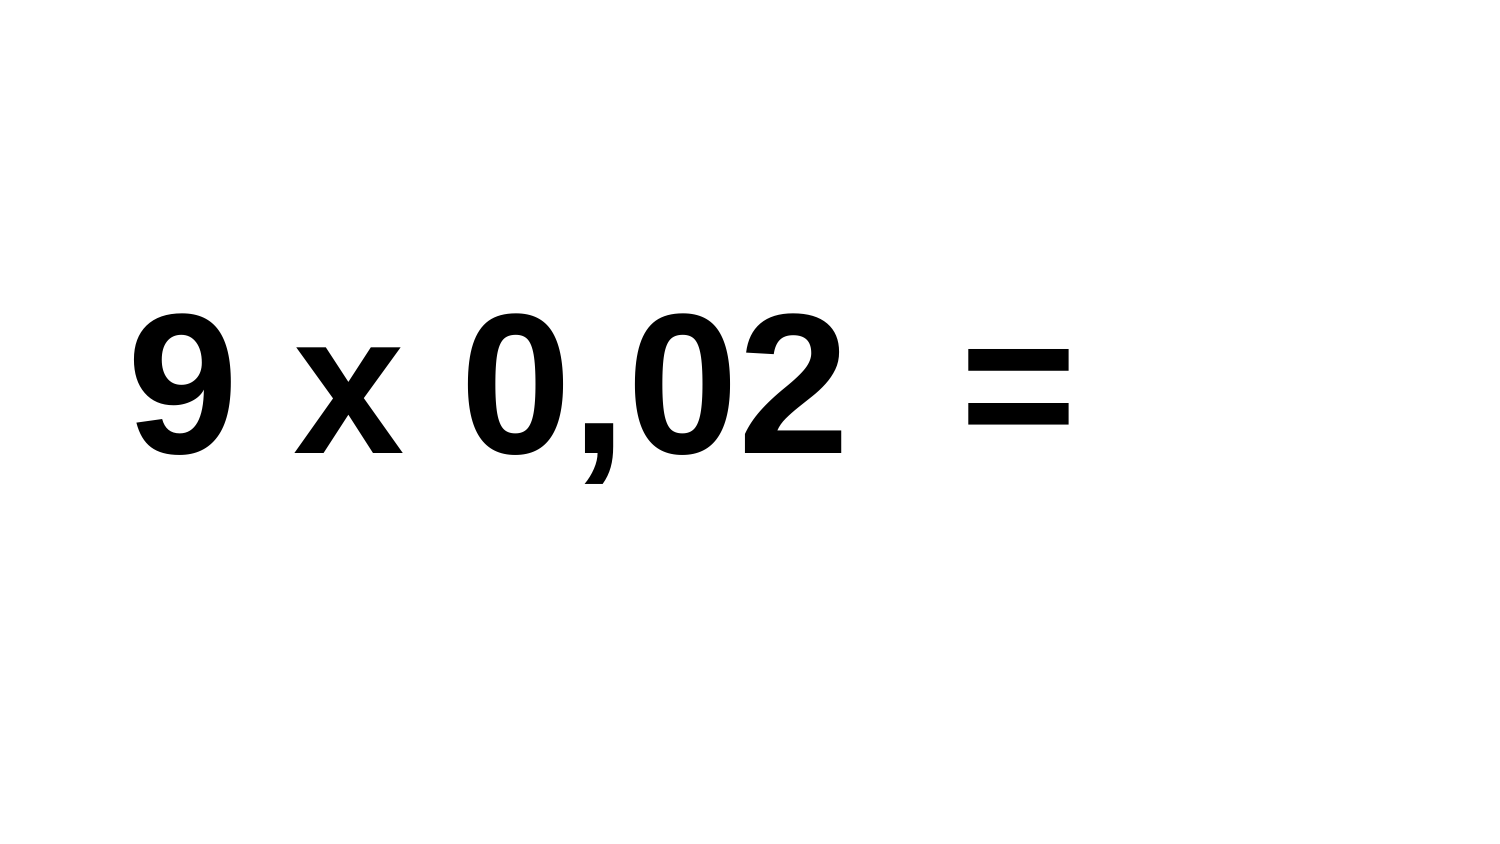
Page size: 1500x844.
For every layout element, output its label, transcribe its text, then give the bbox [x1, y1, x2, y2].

text_box 9 x 0,02 = [112, 318, 1388, 509]
